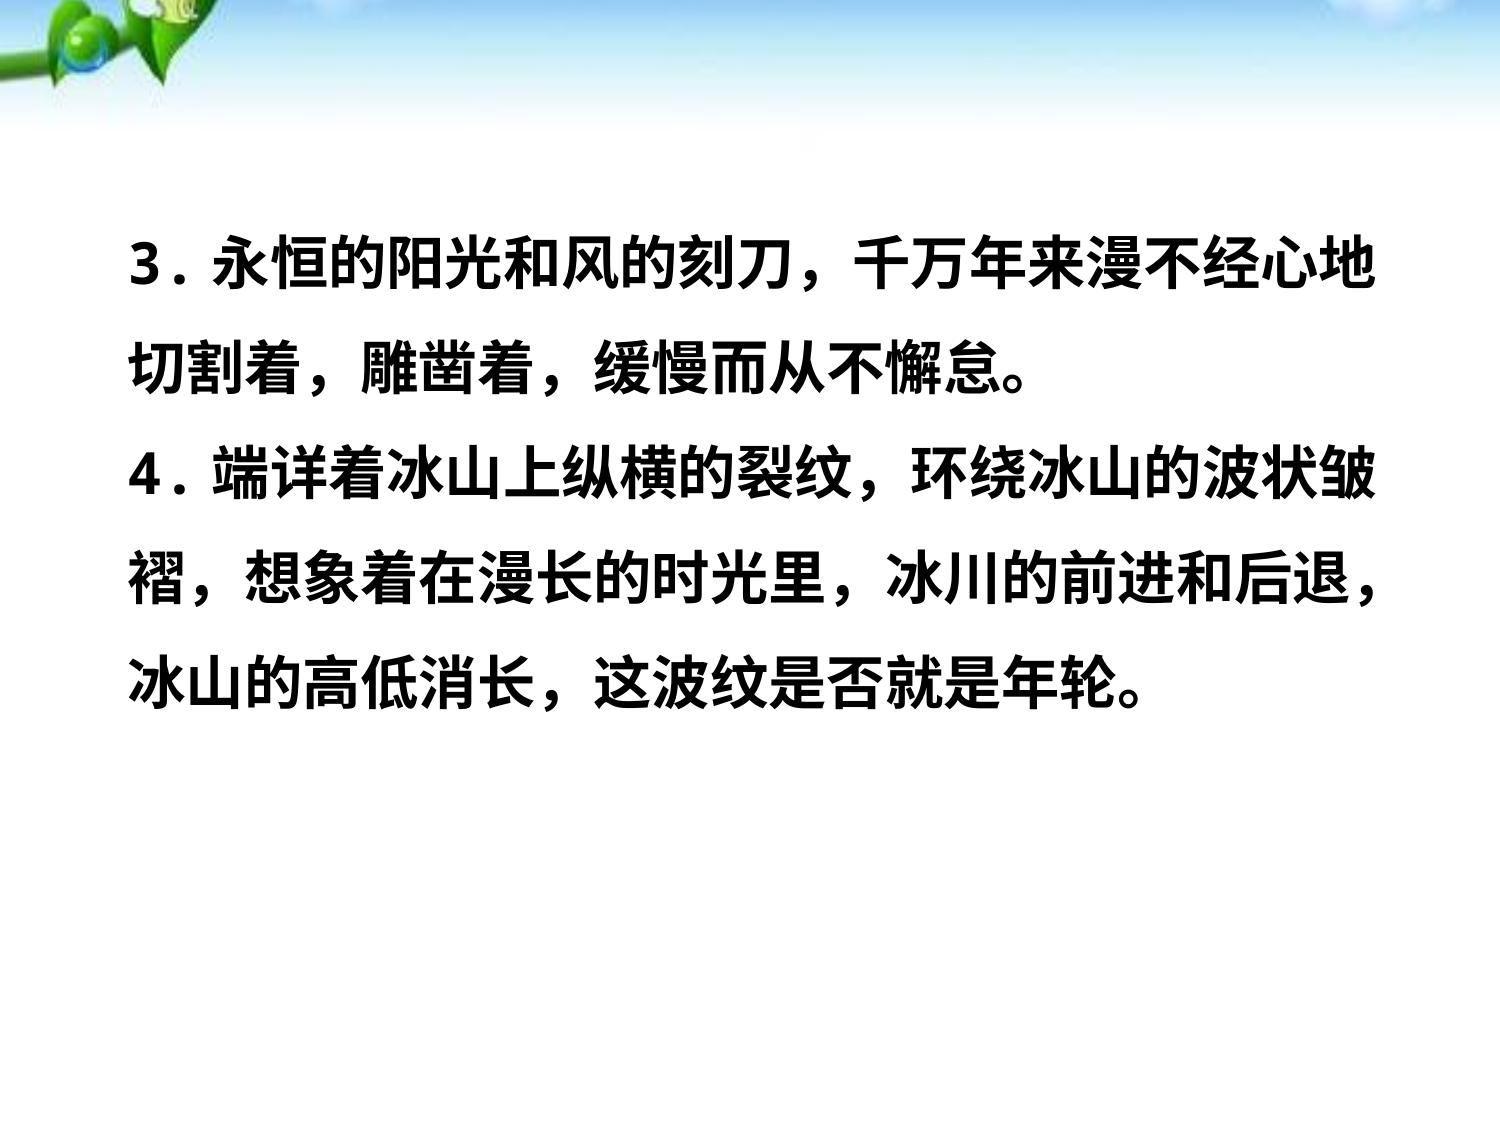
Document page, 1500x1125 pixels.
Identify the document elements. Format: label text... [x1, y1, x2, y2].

text_box 3.永恒的阳光和风的刻刀，千万年来漫不经心地切割着，雕凿着，缓慢而从不懈怠。 4.端详着冰山上纵横的裂纹，环绕冰山的波状皱褶，想象着在漫长的时光里，冰川的前进和后退，冰山的高低消长，这波纹是否就是年轮。 [113, 184, 1393, 724]
picture [0, 0, 1500, 1125]
